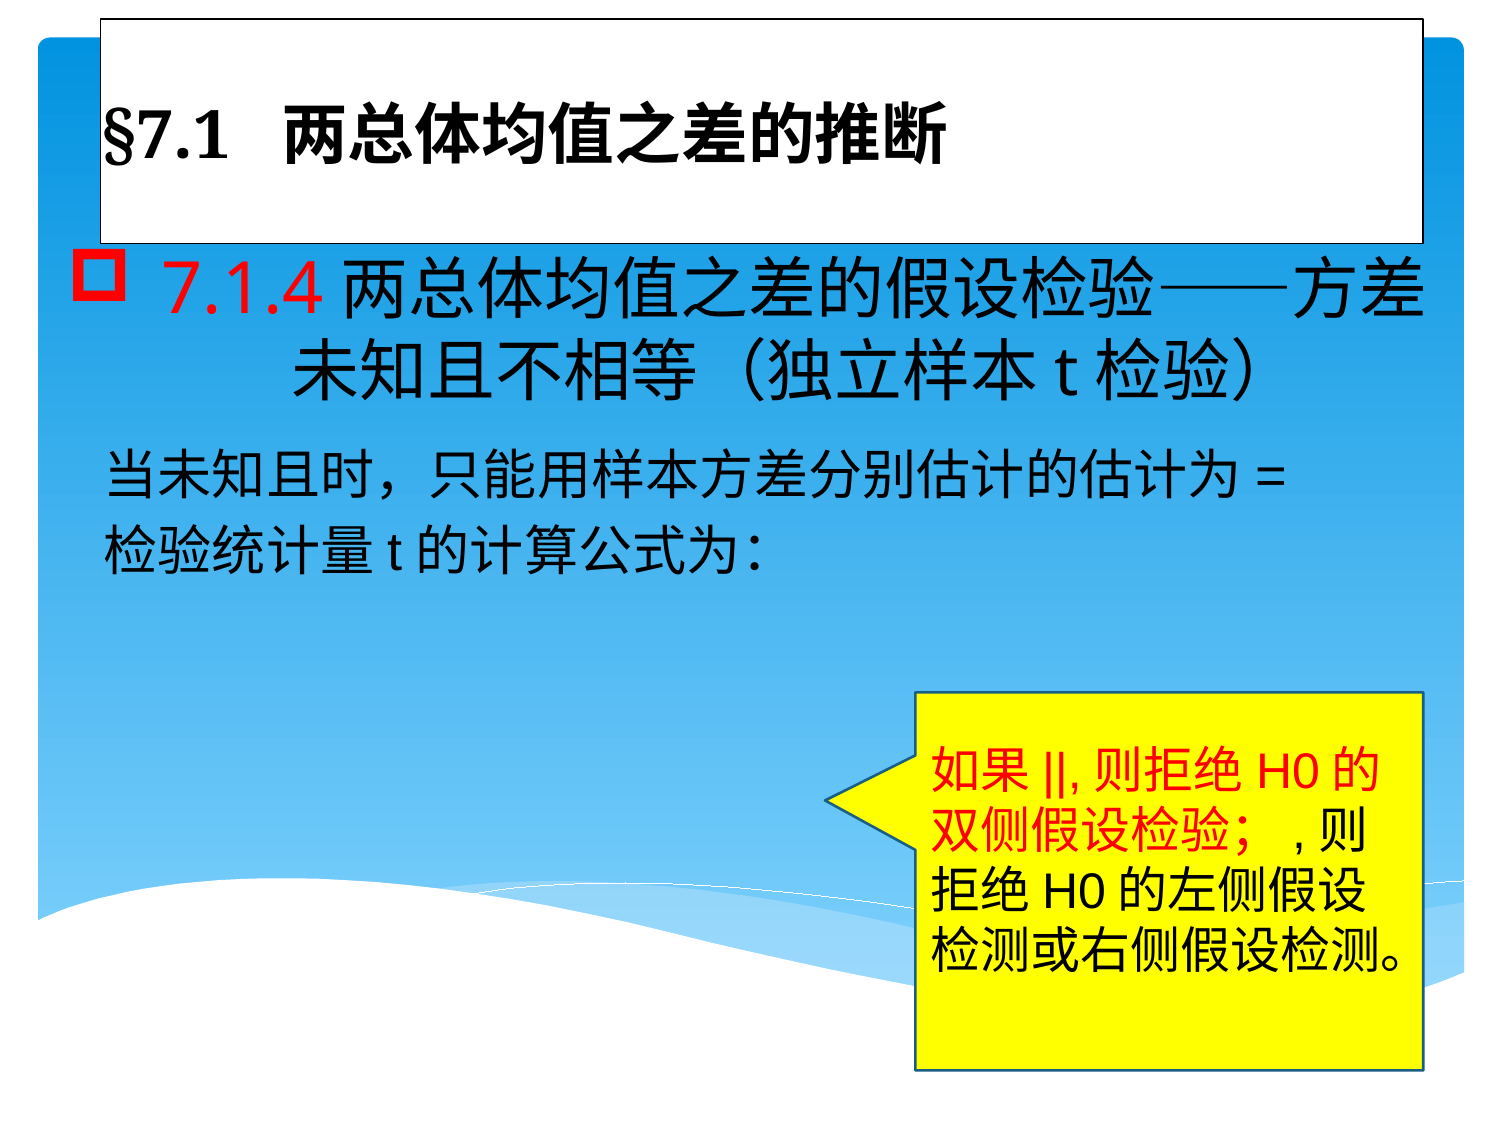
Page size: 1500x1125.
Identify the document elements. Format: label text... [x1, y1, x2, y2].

title §7.1 两总体均值之差的推断 [100, 19, 1424, 233]
subtitle 7.1.4两总体均值之差的假设检验——方差未知且不相等（独立样本t检验） [47, 233, 1453, 418]
